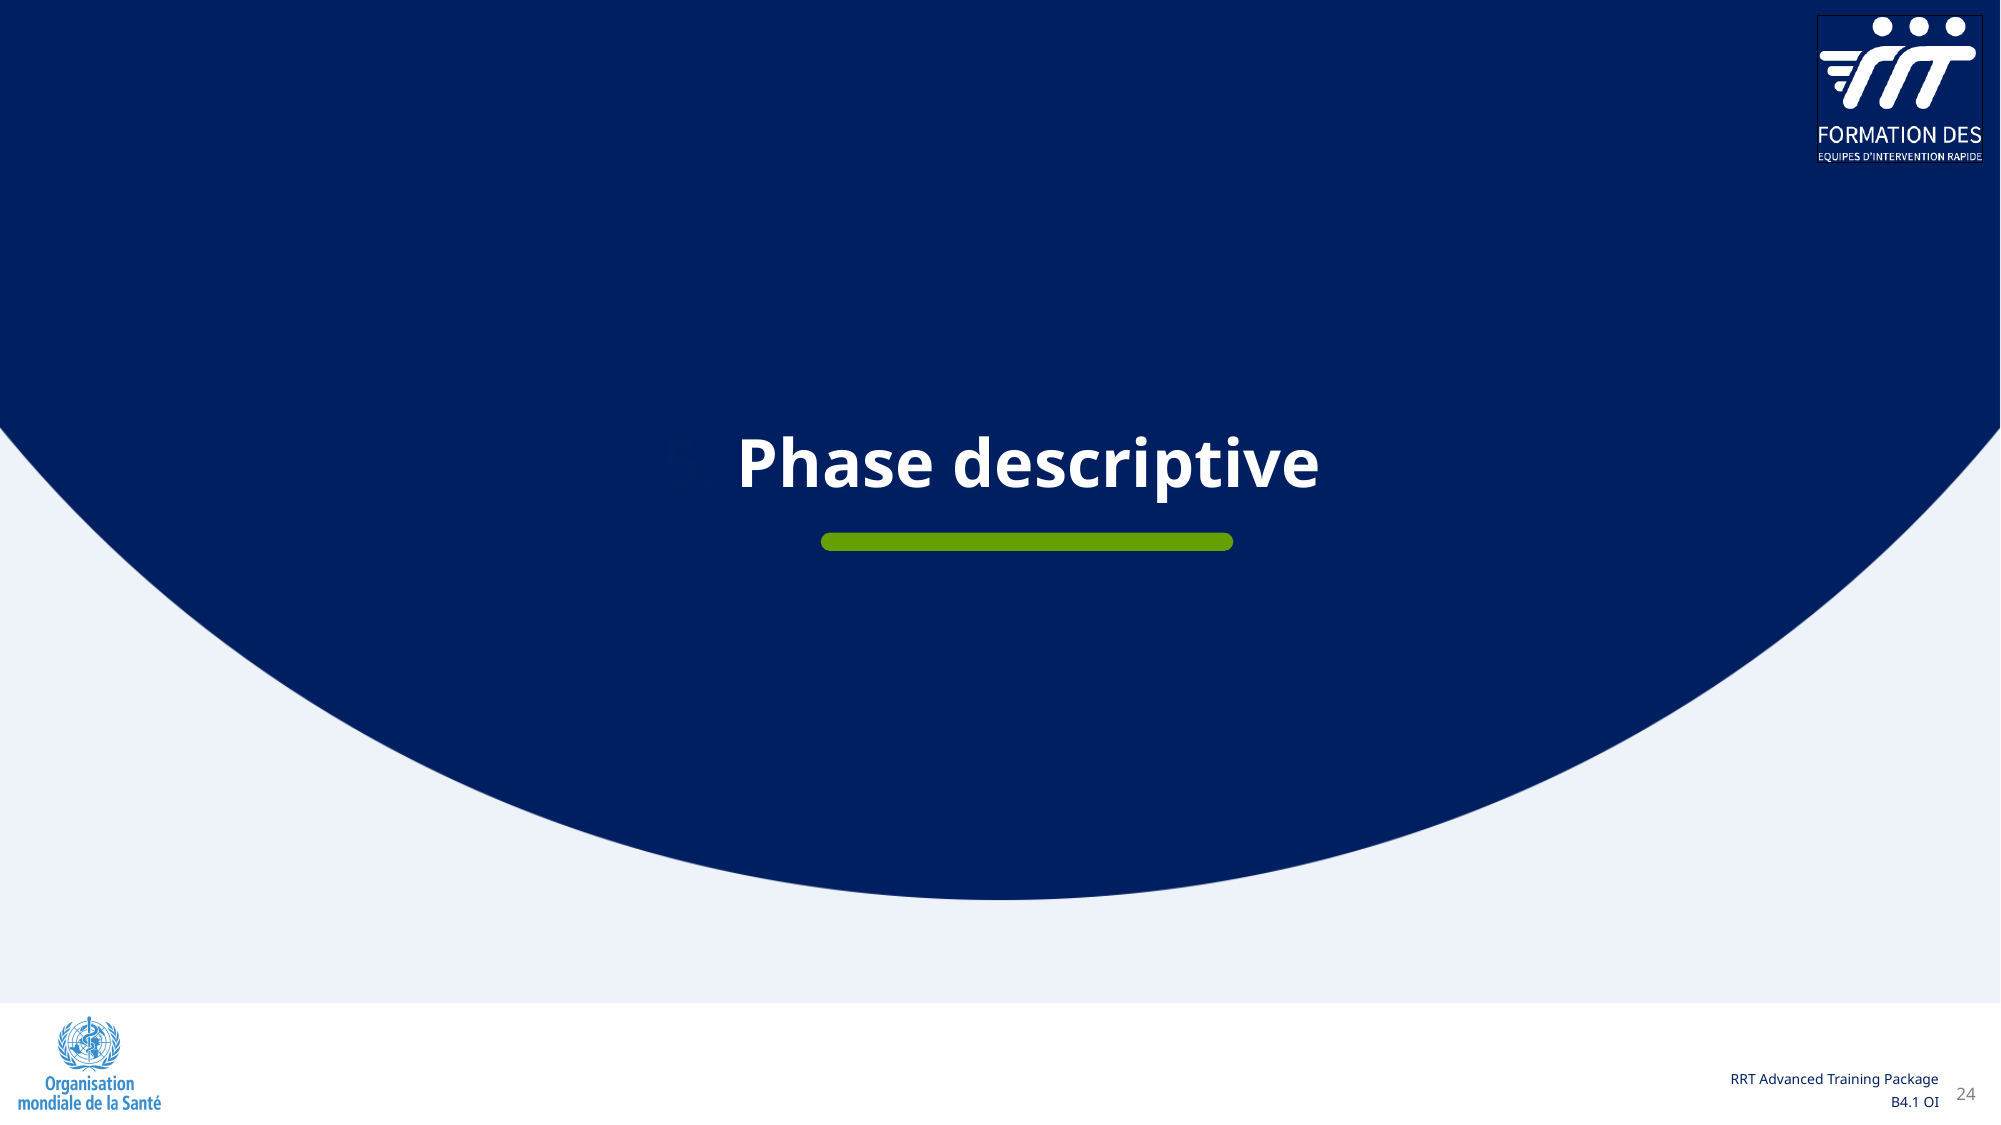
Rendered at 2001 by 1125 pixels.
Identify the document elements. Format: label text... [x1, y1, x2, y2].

text_box 5. Phase descriptive [249, 413, 1734, 576]
picture [0, 0, 2001, 1003]
picture [17, 1015, 162, 1111]
